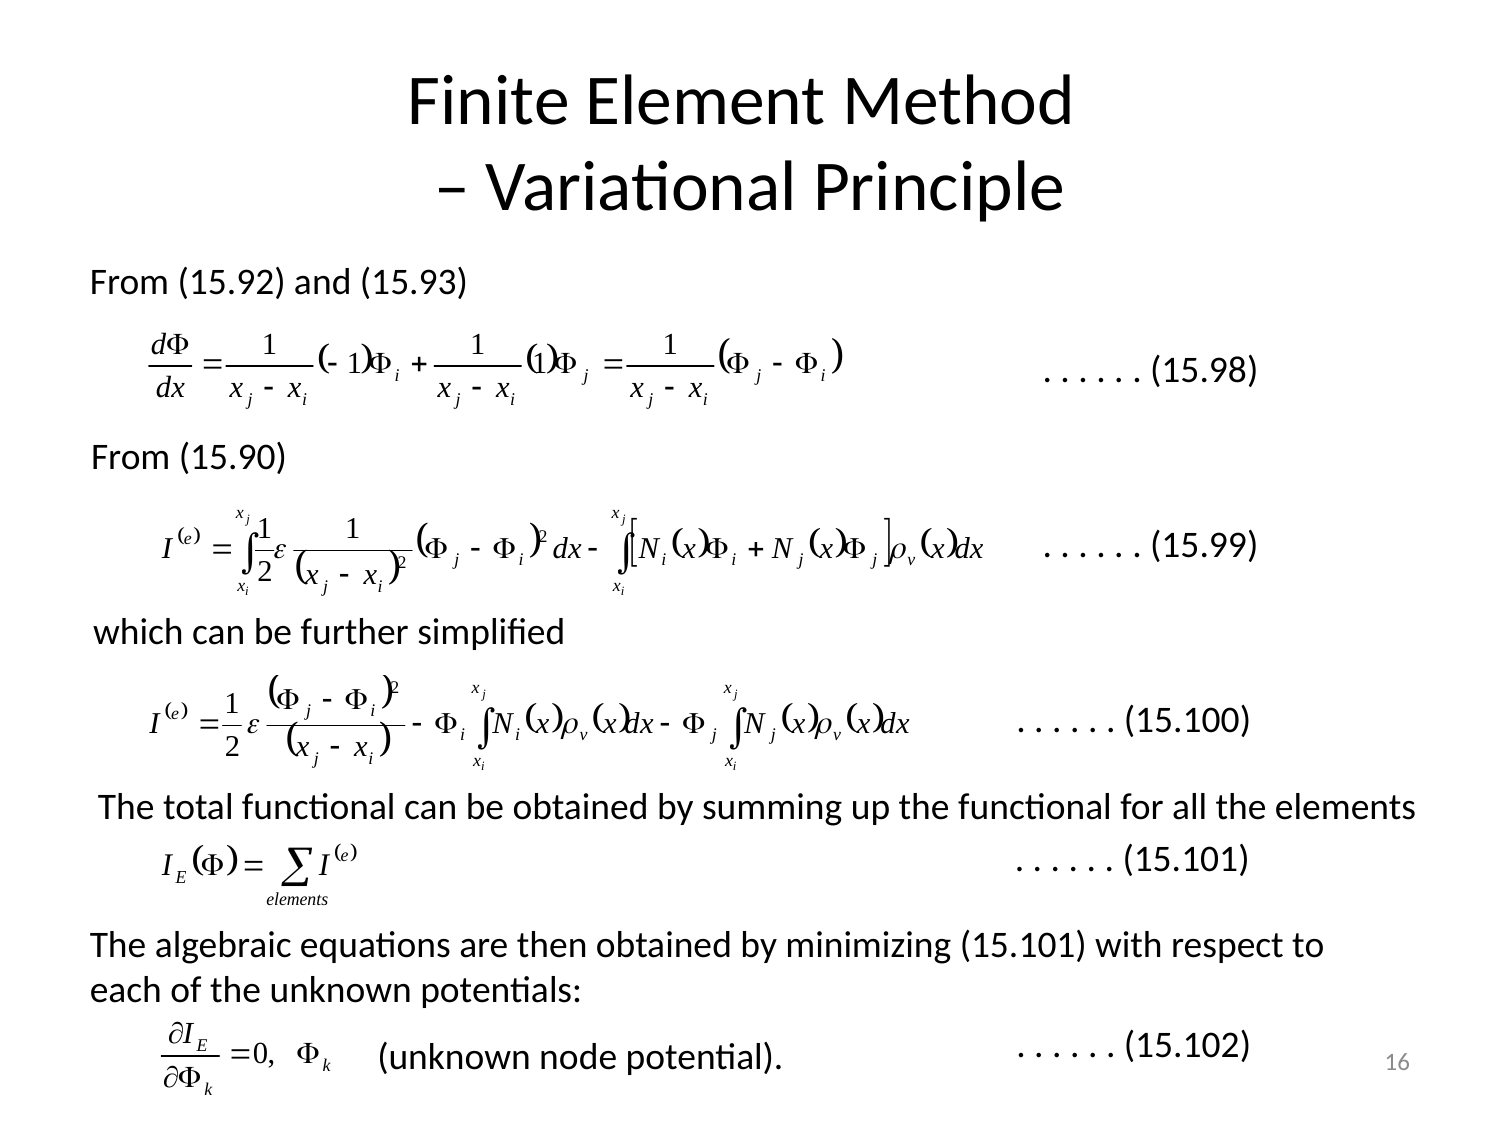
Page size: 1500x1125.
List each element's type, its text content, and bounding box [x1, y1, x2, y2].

text_box The algebraic equations are then obtained by minimizing (15.101) with respect to each of the unknown potentials: [74, 912, 1363, 1018]
text_box From (15.92) and (15.93) [74, 249, 688, 310]
text_box . . . . . . (15.102) [1001, 1012, 1267, 1073]
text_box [143, 674, 915, 777]
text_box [155, 841, 365, 913]
text_box . . . . . . (15.100) [1001, 687, 1267, 748]
slide_number 16 [1074, 1030, 1425, 1091]
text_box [155, 1012, 338, 1103]
text_box . . . . . . (15.101) [999, 835, 1266, 887]
title Finite Element Method – Variational Principle [75, 45, 1425, 233]
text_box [143, 324, 845, 415]
text_box which can be further simplified [78, 599, 581, 660]
text_box . . . . . . (15.99) [1027, 512, 1274, 573]
text_box (unknown node potential). [362, 1024, 850, 1085]
text_box From (15.90) [76, 424, 303, 485]
text_box . . . . . . (15.98) [1027, 337, 1274, 398]
text_box The total functional can be obtained by summing up the functional for all the elements [83, 774, 1433, 835]
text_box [155, 499, 989, 602]
